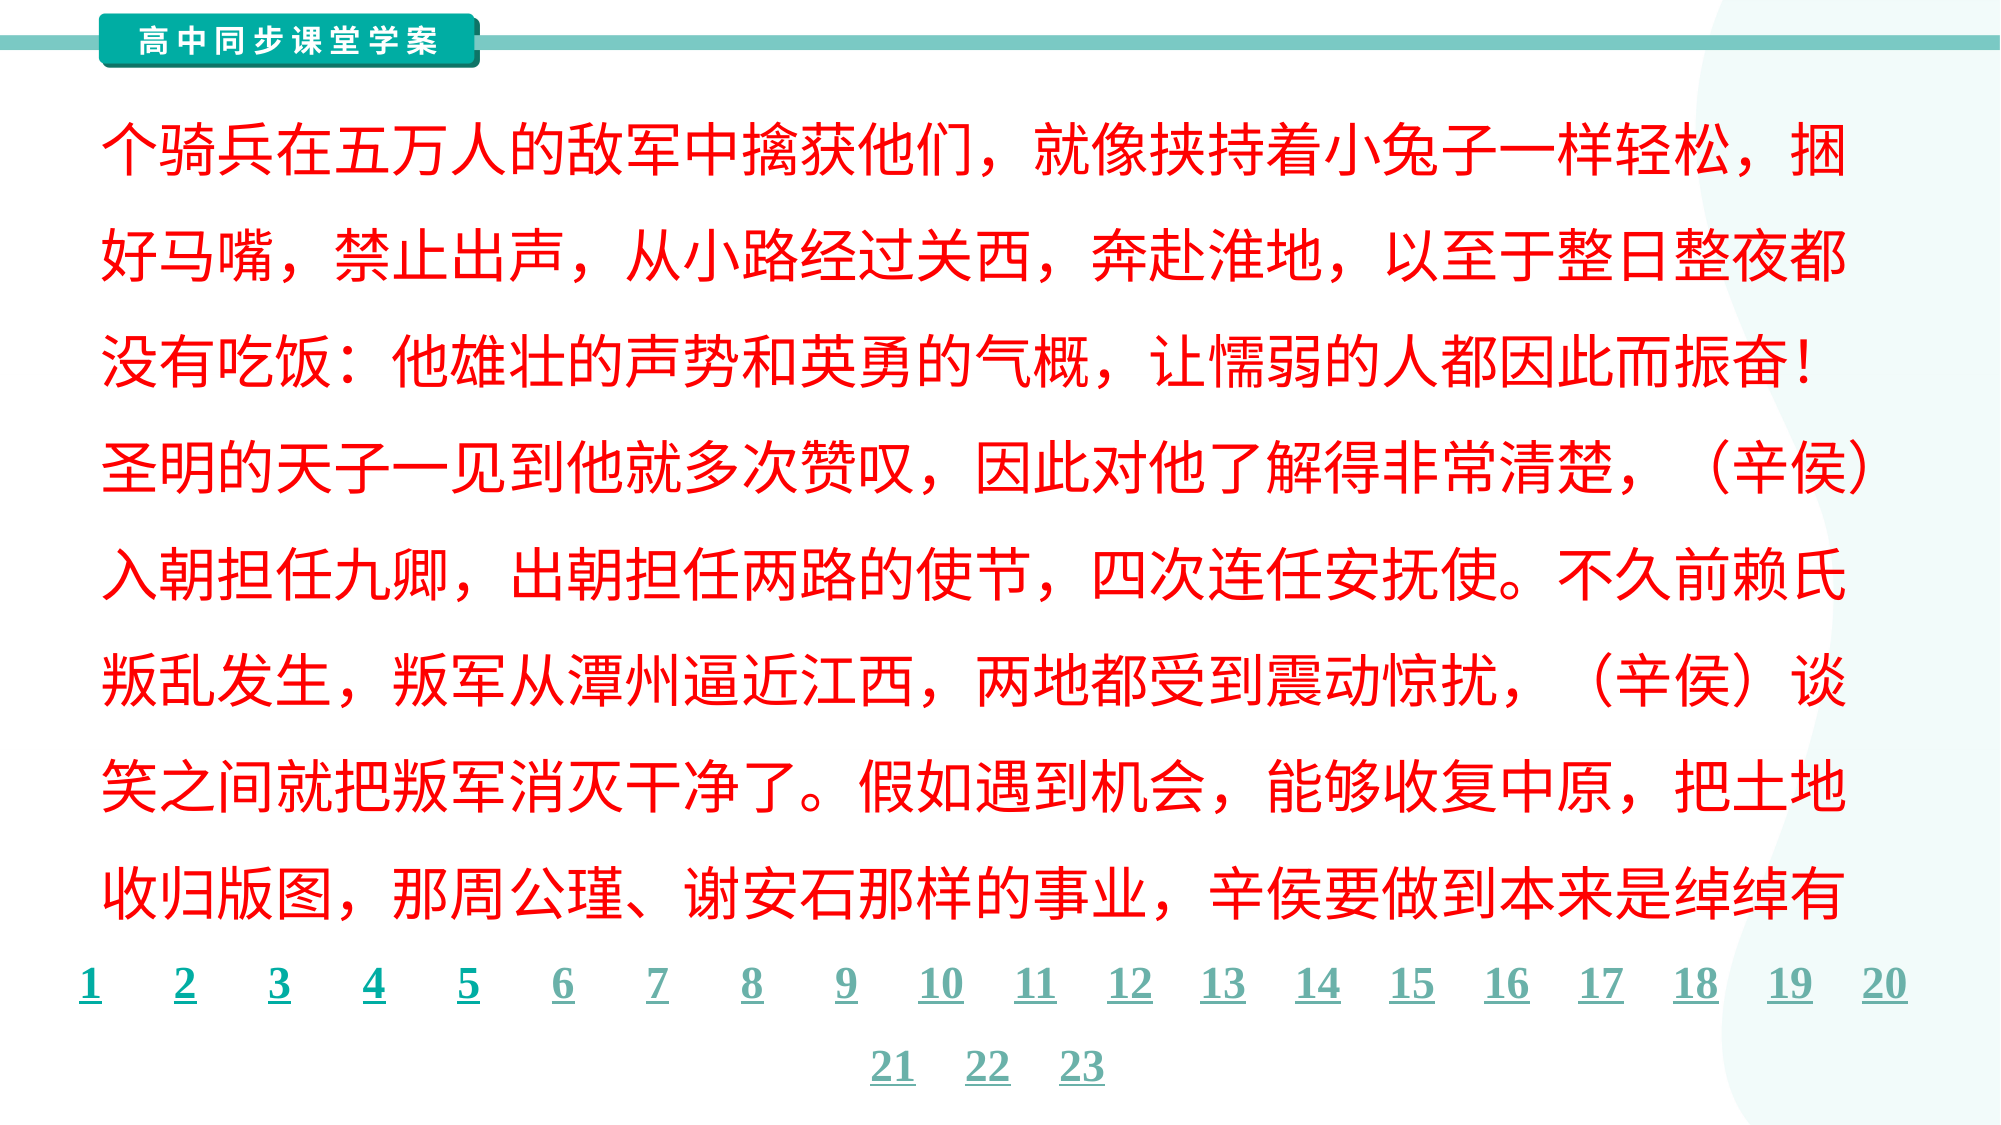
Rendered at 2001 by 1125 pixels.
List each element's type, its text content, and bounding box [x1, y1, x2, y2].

text_box 个骑兵在五万人的敌军中擒获他们，就像挟持着小兔子一样轻松，捆 好马嘴，禁止出声，从小路经过关西，奔赴淮地，以至于整日整夜都 没有吃饭：他雄壮的声势和英勇的气概，让懦弱的人都因此而振奋！ 圣明的天子一见到他就多次赞叹，因此对他了解得非常清楚，（辛侯） 入朝担任九卿，出朝担任两路的使节，四次连任安抚使。不久前赖氏 叛乱发生，叛军从潭州逼近江西，两地都受到震动惊扰，（辛侯）谈 笑之间就把叛军消灭干净了。假如遇到机会，能够收复中原，把土地 收归版图，那周公瑾、谢安石那样的事业，辛侯要做到本来是绰绰有 [100, 76, 1899, 927]
picture [0, 0, 2000, 1125]
